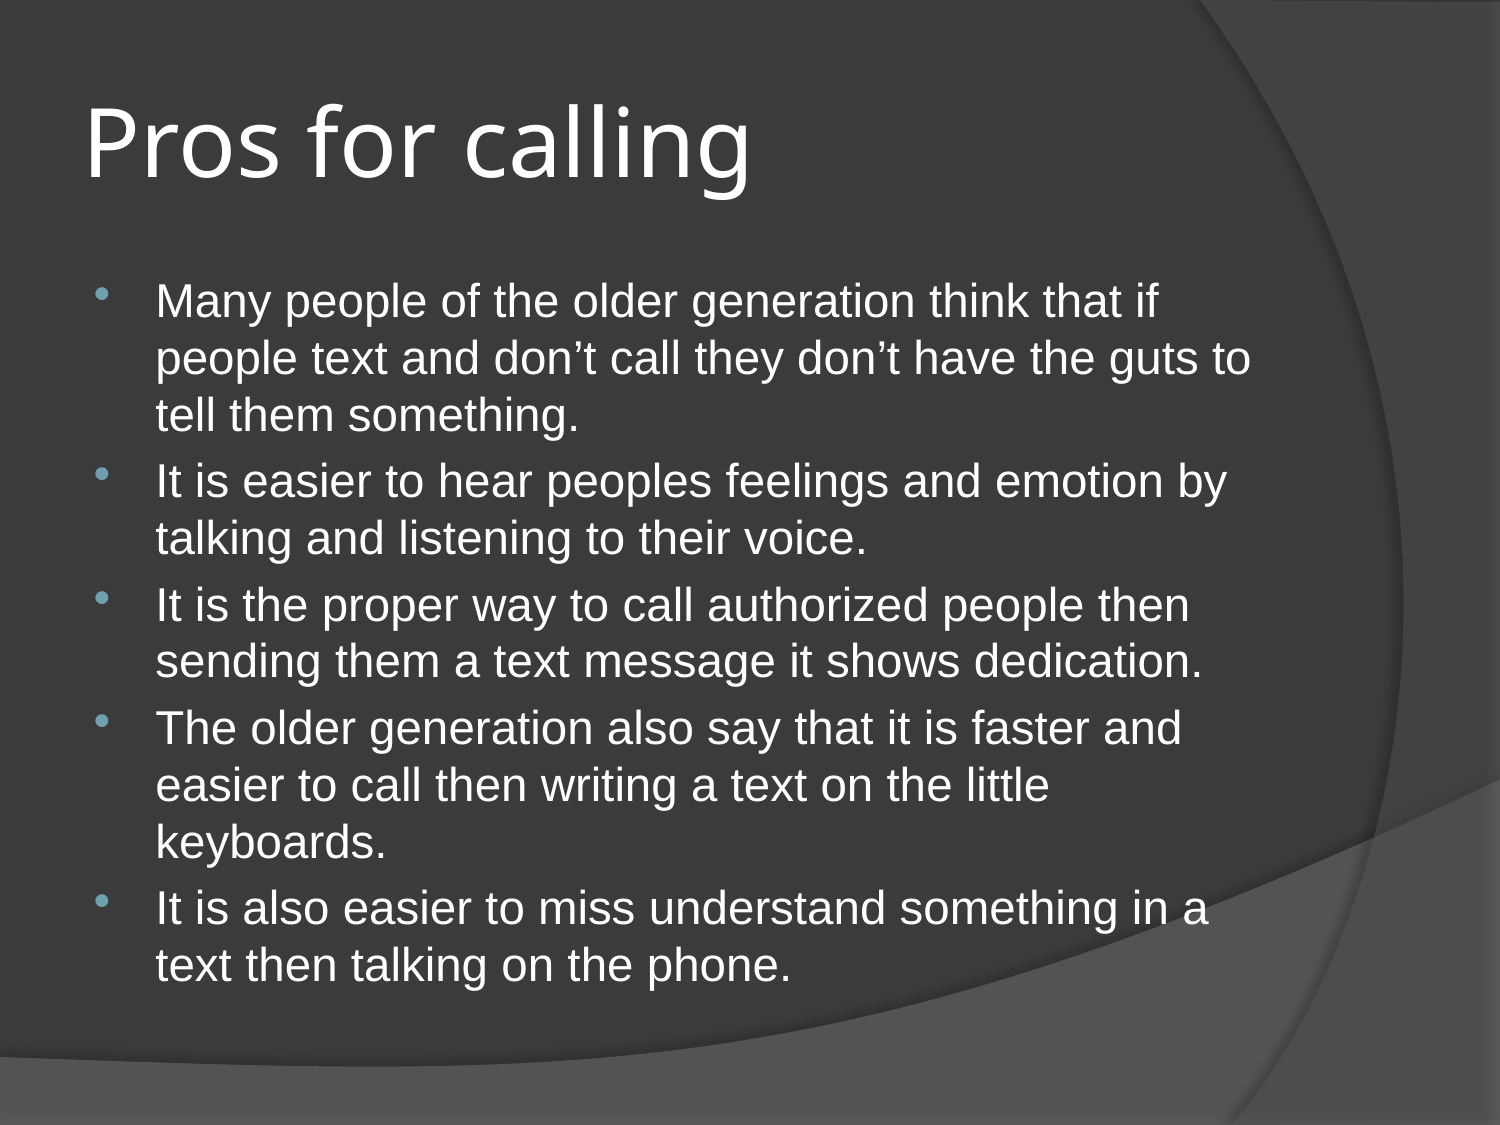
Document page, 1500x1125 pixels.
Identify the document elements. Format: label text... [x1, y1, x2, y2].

list Many people of the older generation think that if people text and don’t call they don’t have the guts to tell them something. It is easier to hear peoples feelings and emotion by talking and listening to their voice. It is the proper way to call authorized people then sending them a text message it shows dedication. The older generation also say that it is faster and easier to call then writing a text on the little keyboards. It is also easier to miss understand something in a text then talking on the phone. [74, 262, 1301, 1006]
title Pros for calling [74, 44, 1301, 233]
